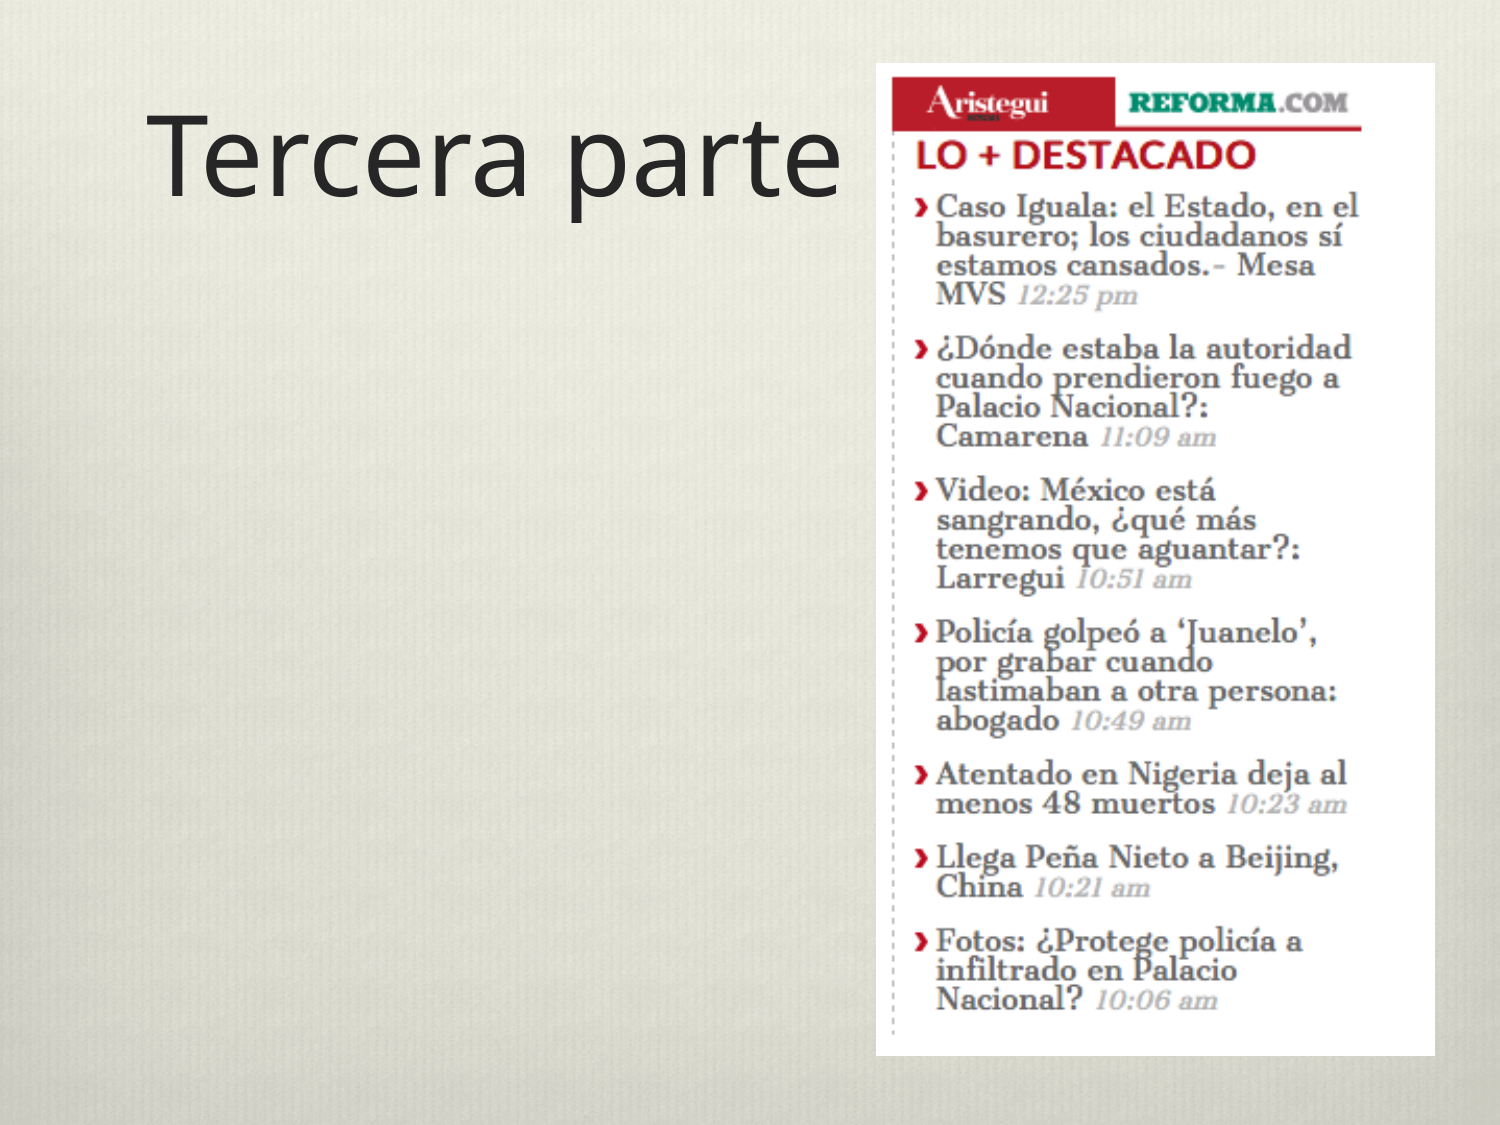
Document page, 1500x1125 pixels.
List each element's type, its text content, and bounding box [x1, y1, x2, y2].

picture [874, 62, 1436, 1057]
title Tercera parte [0, 58, 1127, 246]
